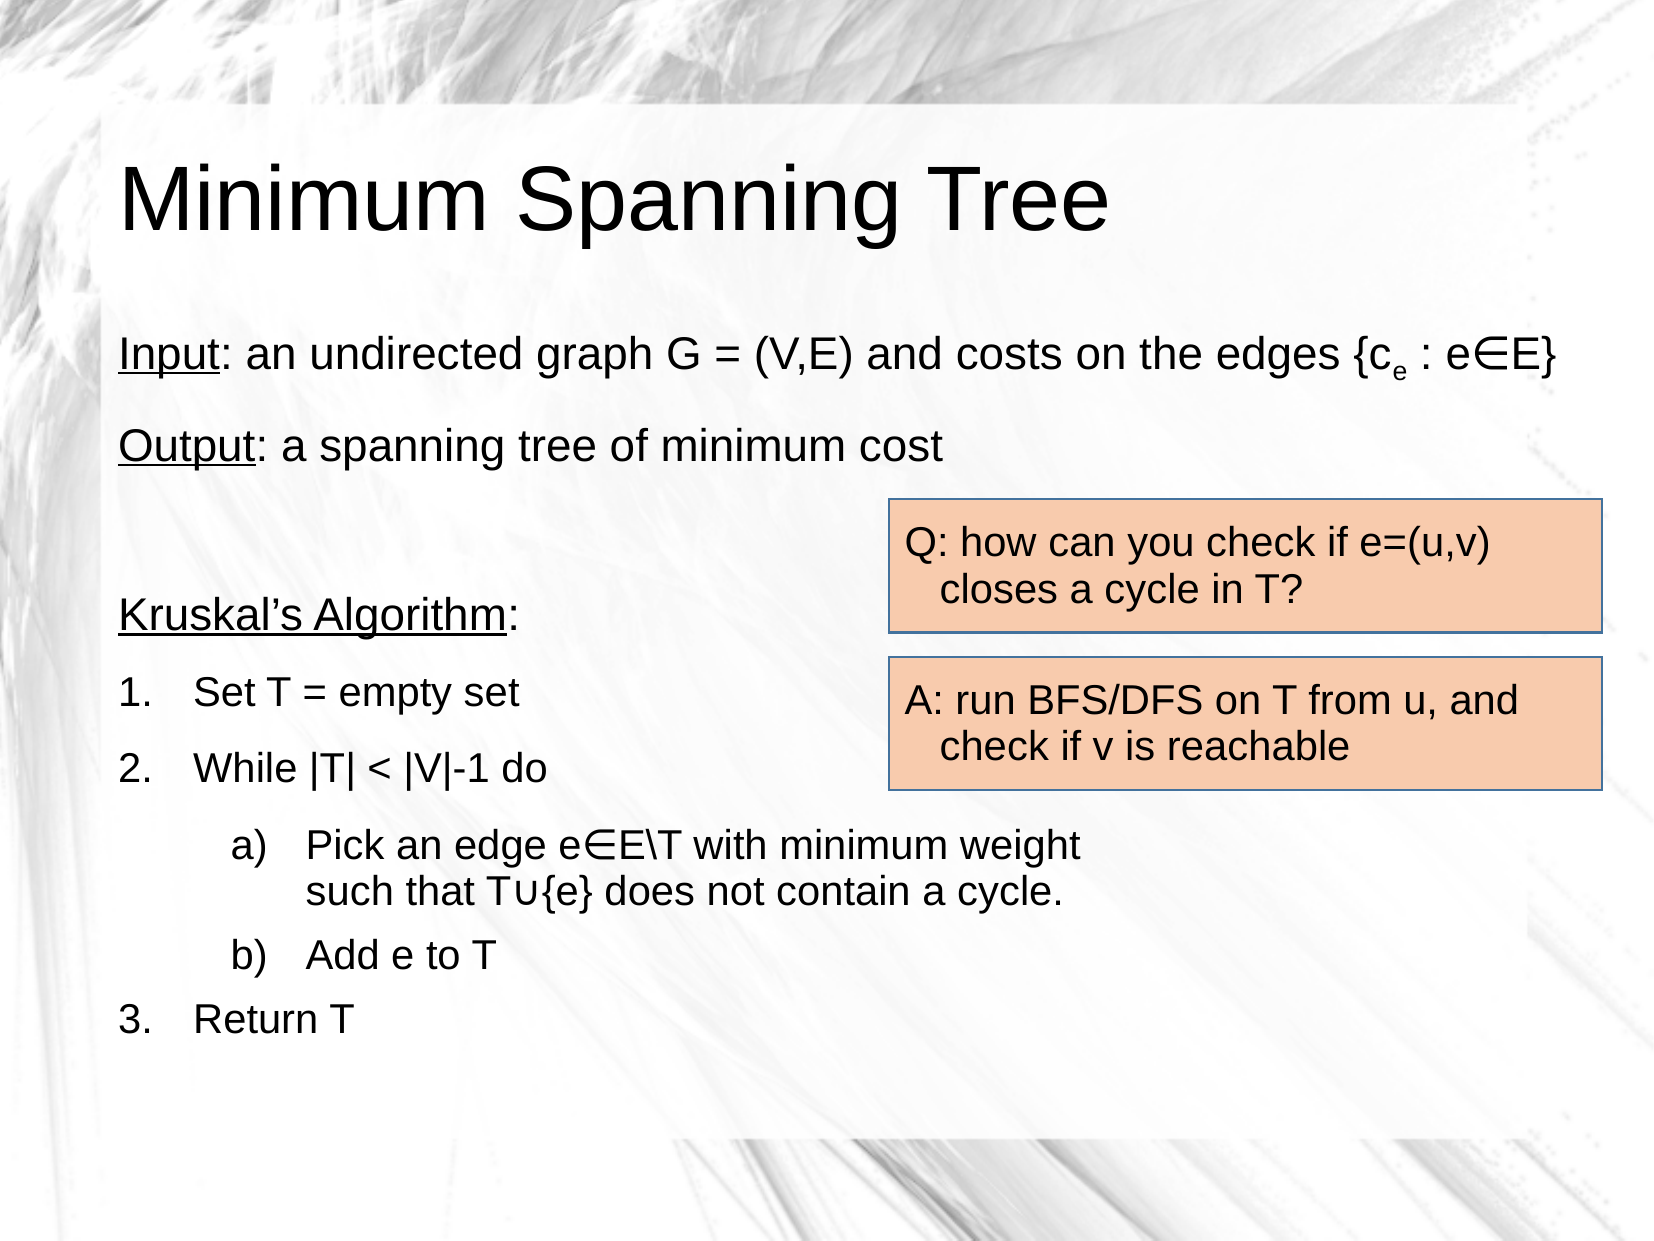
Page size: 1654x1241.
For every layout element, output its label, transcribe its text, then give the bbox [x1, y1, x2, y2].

title Minimum Spanning Tree [118, 93, 1506, 299]
text_box A: run BFS/DFS on T from u, and check if v is reachable [889, 656, 1602, 790]
list Input: an undirected graph G = (V,E) and costs on the edges {ce : e∈E} Output: a spanning tree of minimum cost Kruskal’s Algorithm: Set T = empty set While |T| < |V|-1 do Pick an edge e∈E\T with minimum weight such that T∪{e} does not contain a cycle. Add e to T Return T [118, 319, 1571, 1109]
picture [0, 0, 1654, 1241]
text_box Q: how can you check if e=(u,v) closes a cycle in T? [889, 499, 1602, 633]
